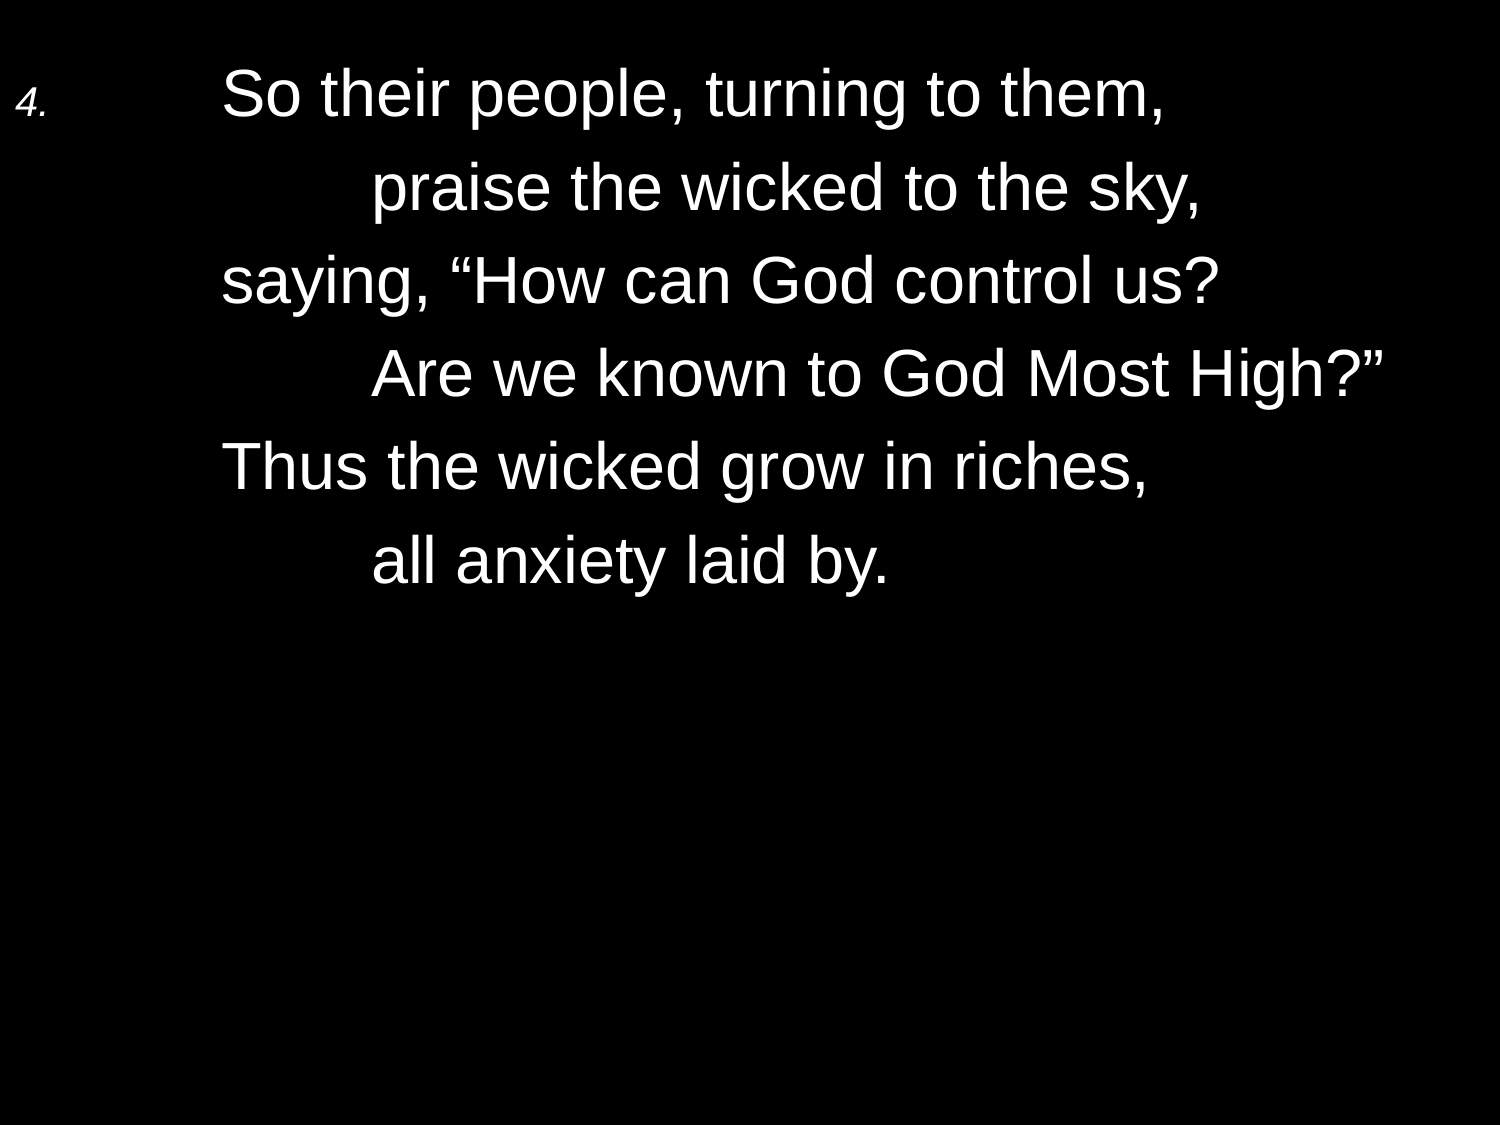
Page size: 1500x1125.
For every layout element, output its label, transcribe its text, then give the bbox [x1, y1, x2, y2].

list 4. So their people, turning to them, praise the wicked to the sky, saying, “How can God control us? Are we known to God Most High?” Thus the wicked grow in riches, all anxiety laid by. [0, 42, 1500, 1047]
